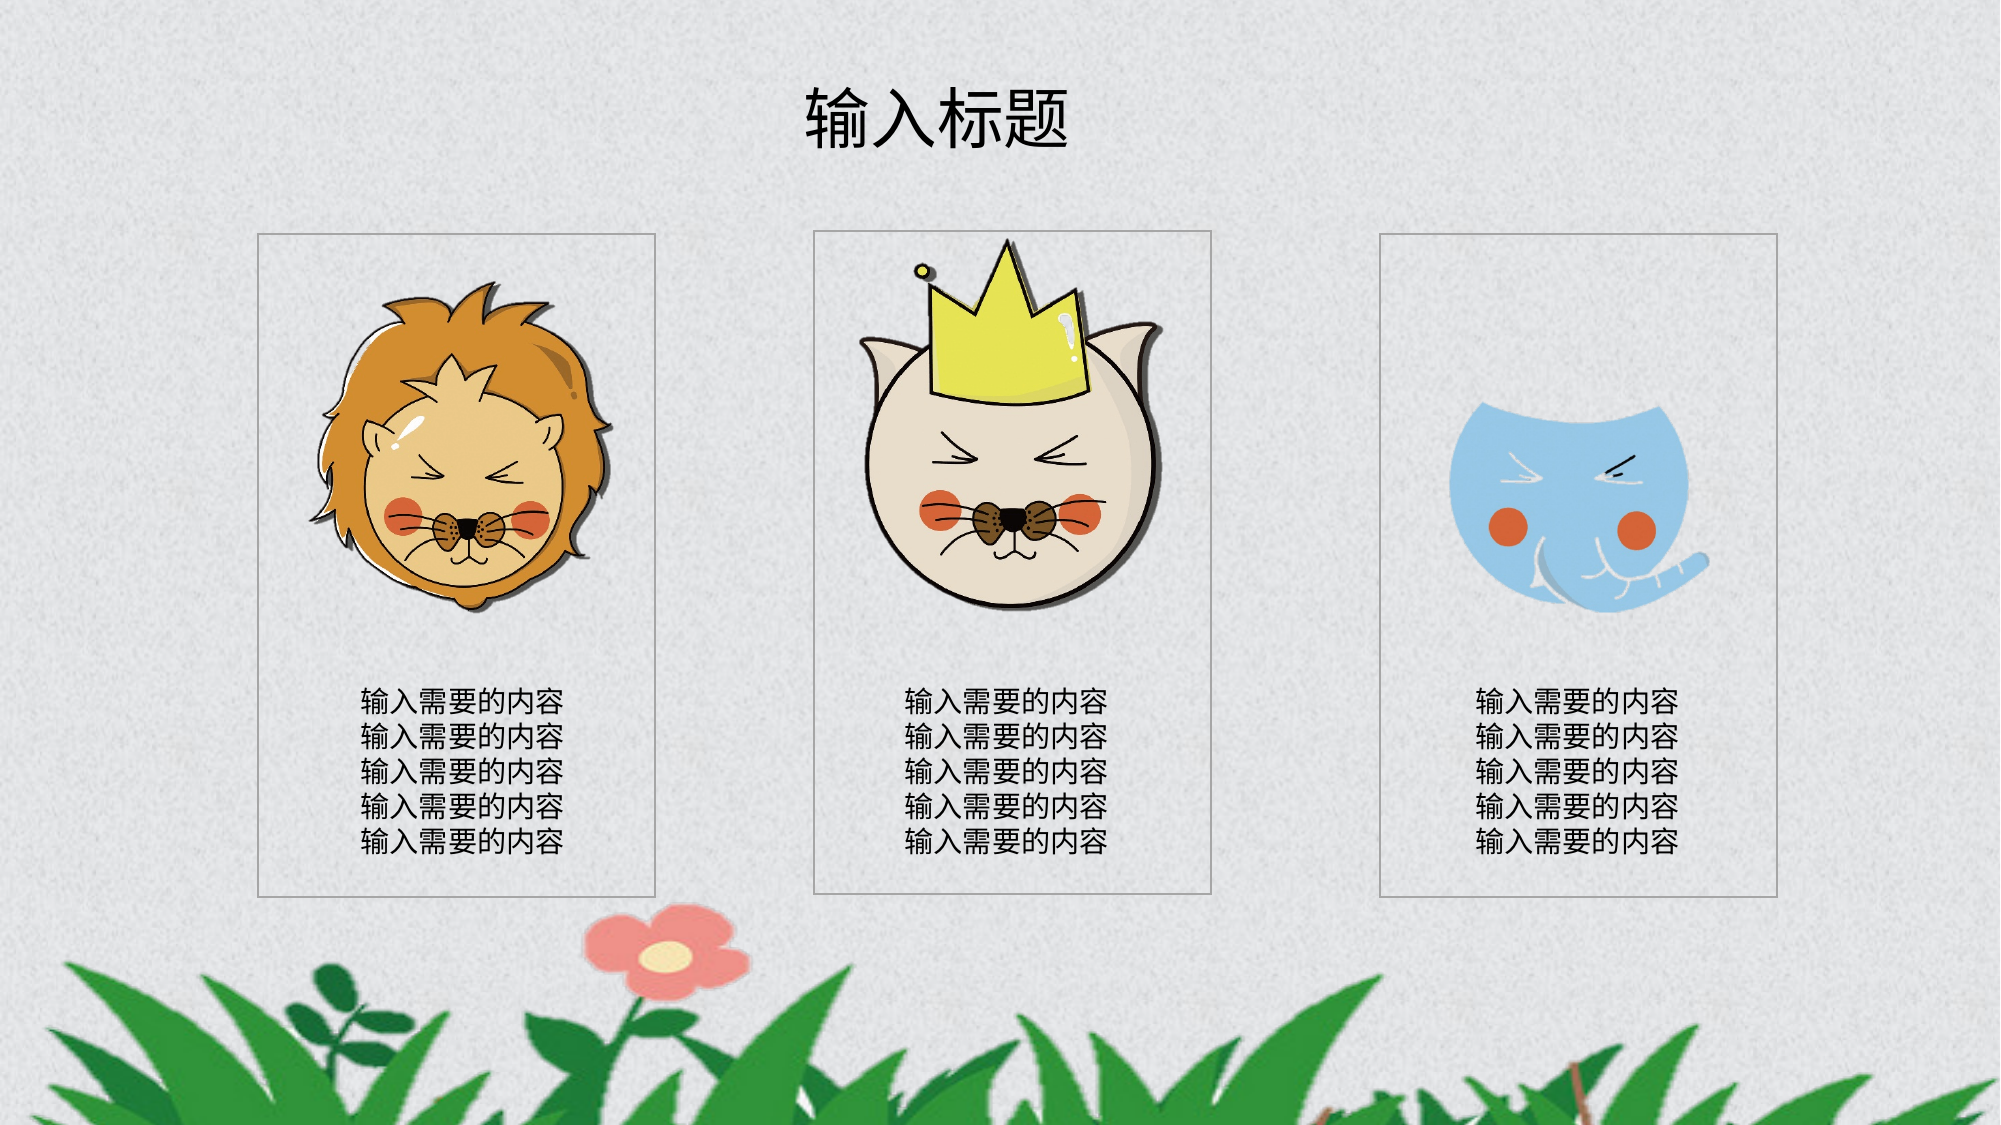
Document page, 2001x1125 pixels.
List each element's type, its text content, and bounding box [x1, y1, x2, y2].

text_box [245, 233, 655, 809]
text_box 输入标题 [788, 69, 1211, 165]
picture [0, 0, 2001, 1125]
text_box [813, 178, 1211, 894]
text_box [1379, 233, 1782, 897]
